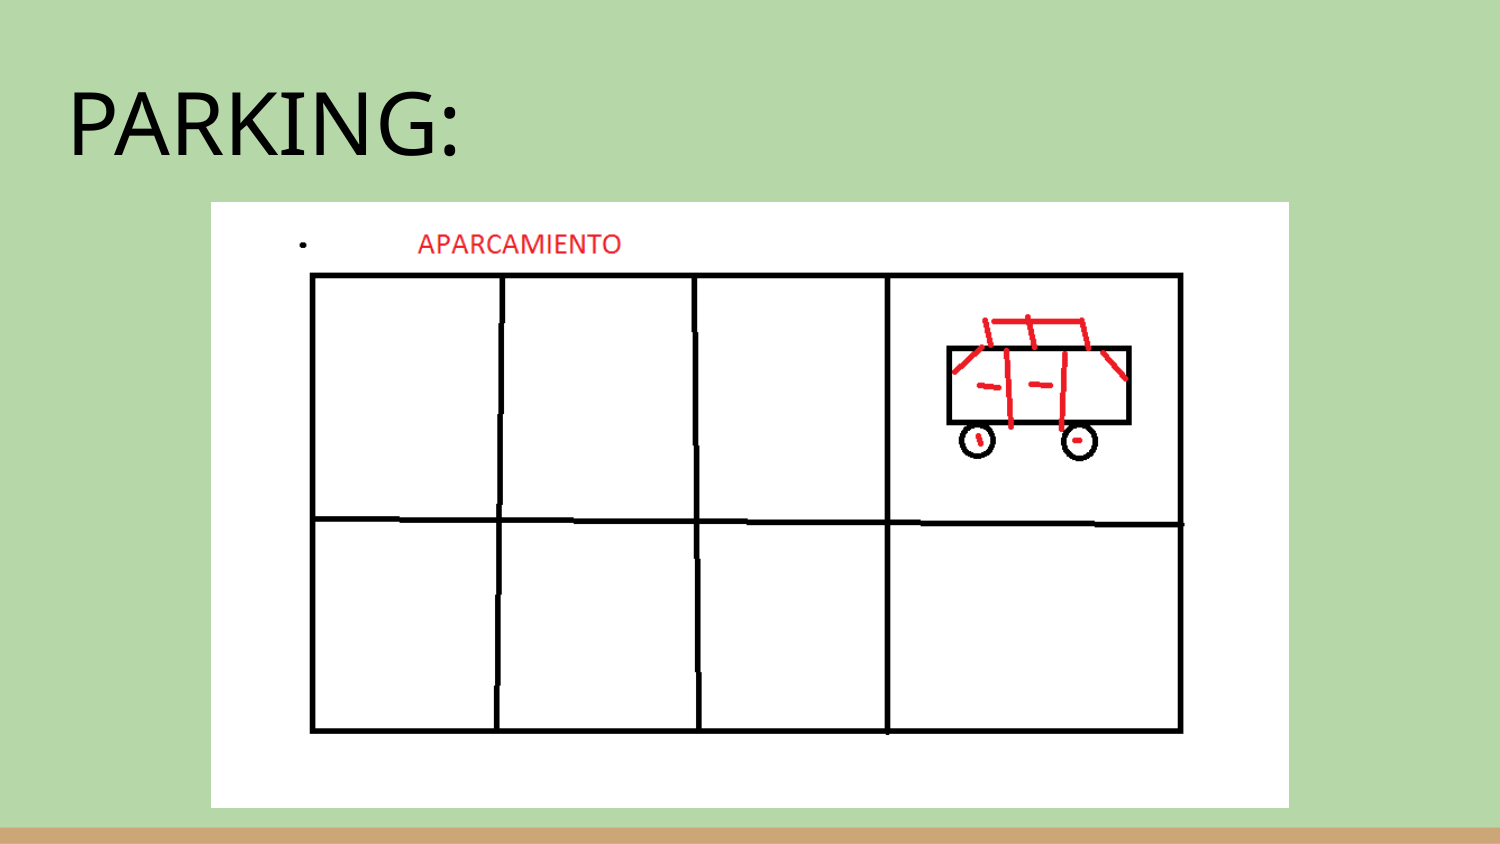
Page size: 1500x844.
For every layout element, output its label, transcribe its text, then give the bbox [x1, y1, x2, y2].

picture [211, 201, 1289, 809]
title PARKING: [51, 51, 1449, 189]
